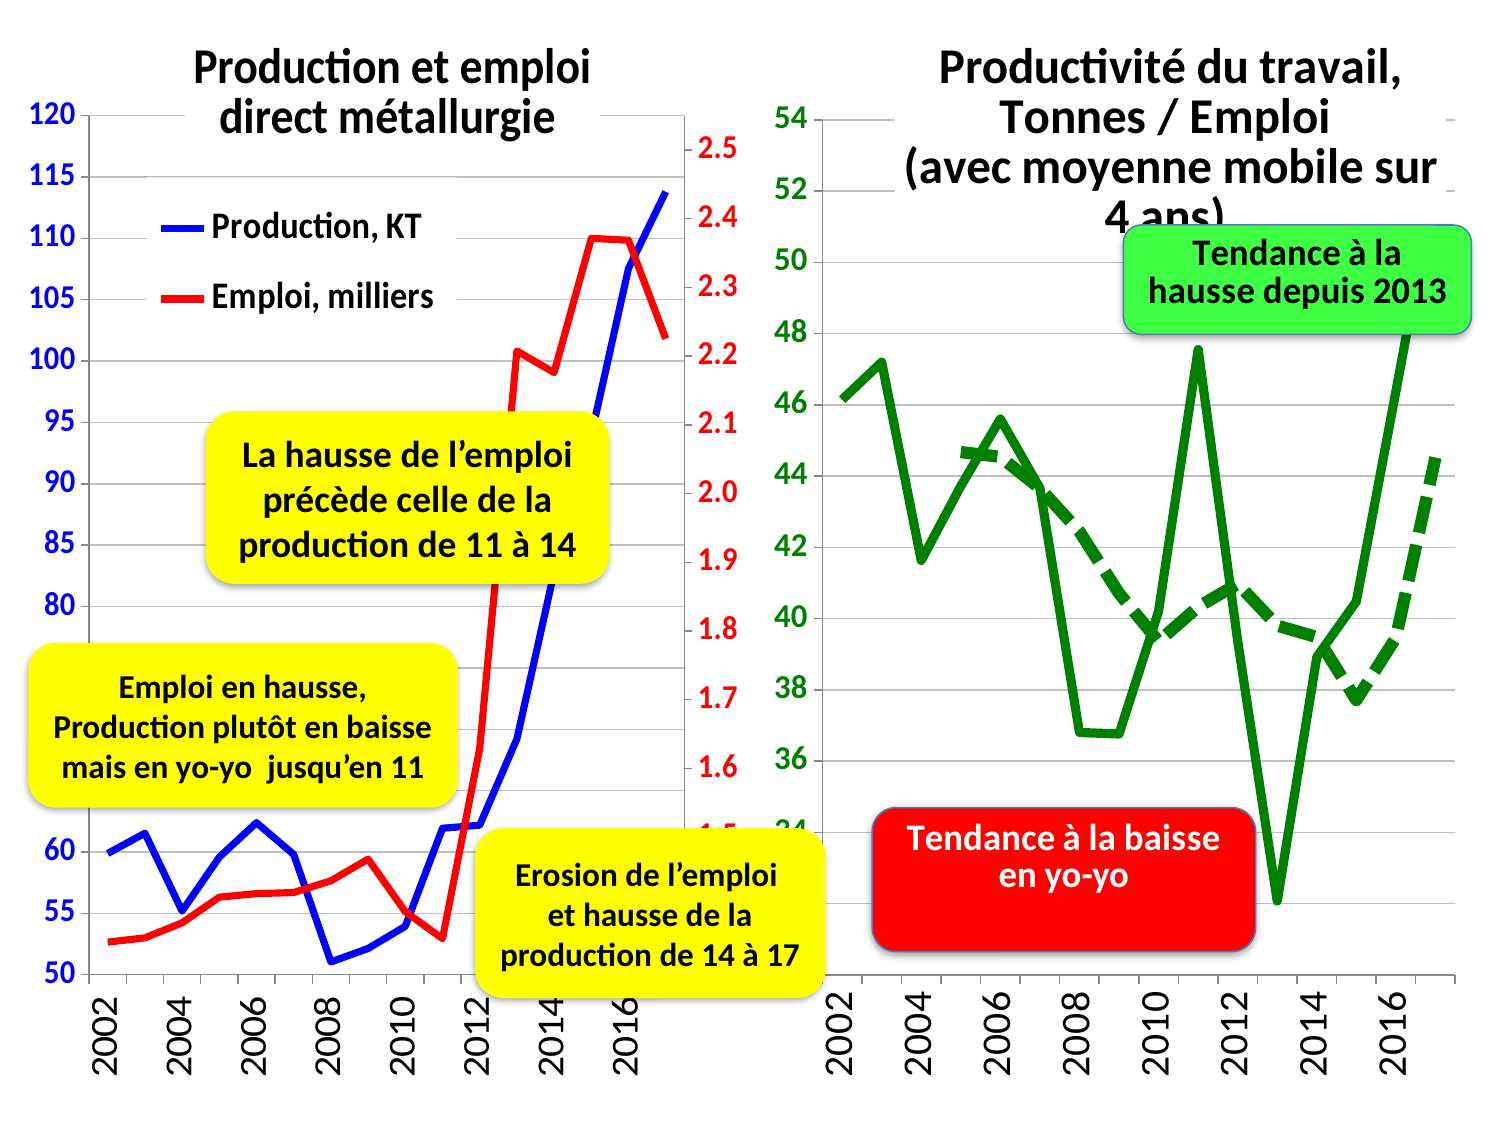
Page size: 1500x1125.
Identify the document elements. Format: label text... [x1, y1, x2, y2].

chart [773, 30, 1479, 1107]
text_box Erosion de l’emploi et hausse de la production de 14 à 17 [743, 827, 768, 999]
chart [27, 30, 739, 1107]
